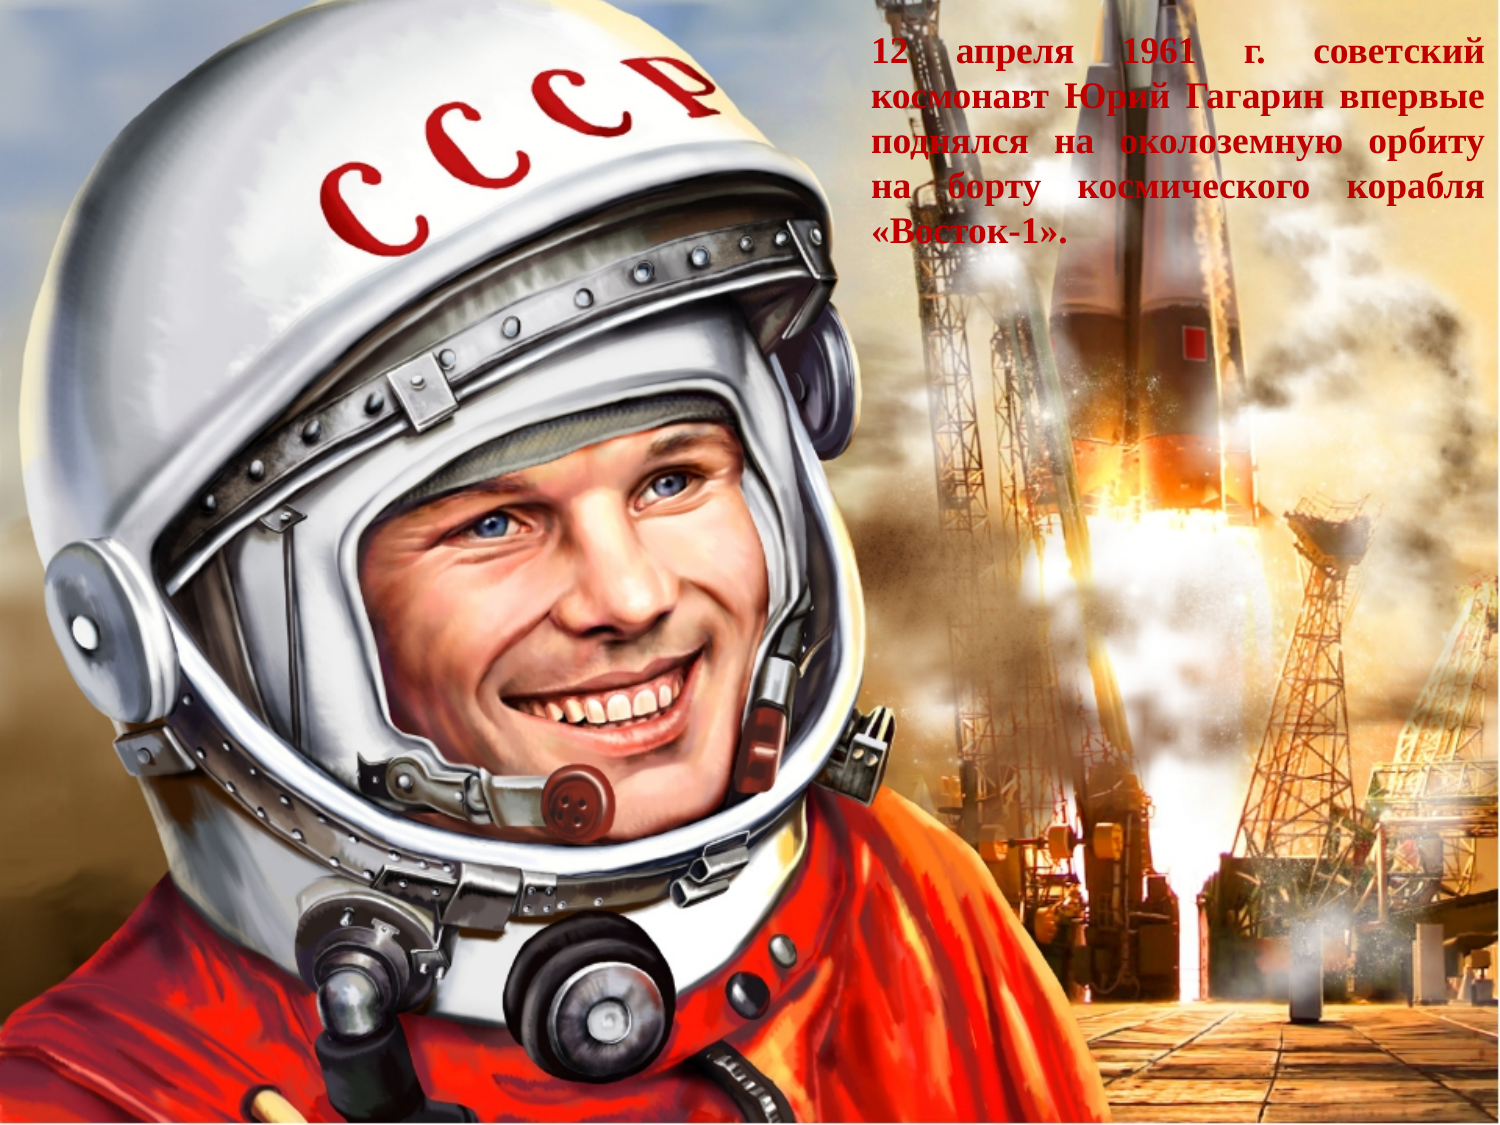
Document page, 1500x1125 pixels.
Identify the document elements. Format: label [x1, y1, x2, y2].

text_box [0, 0, 1500, 1125]
